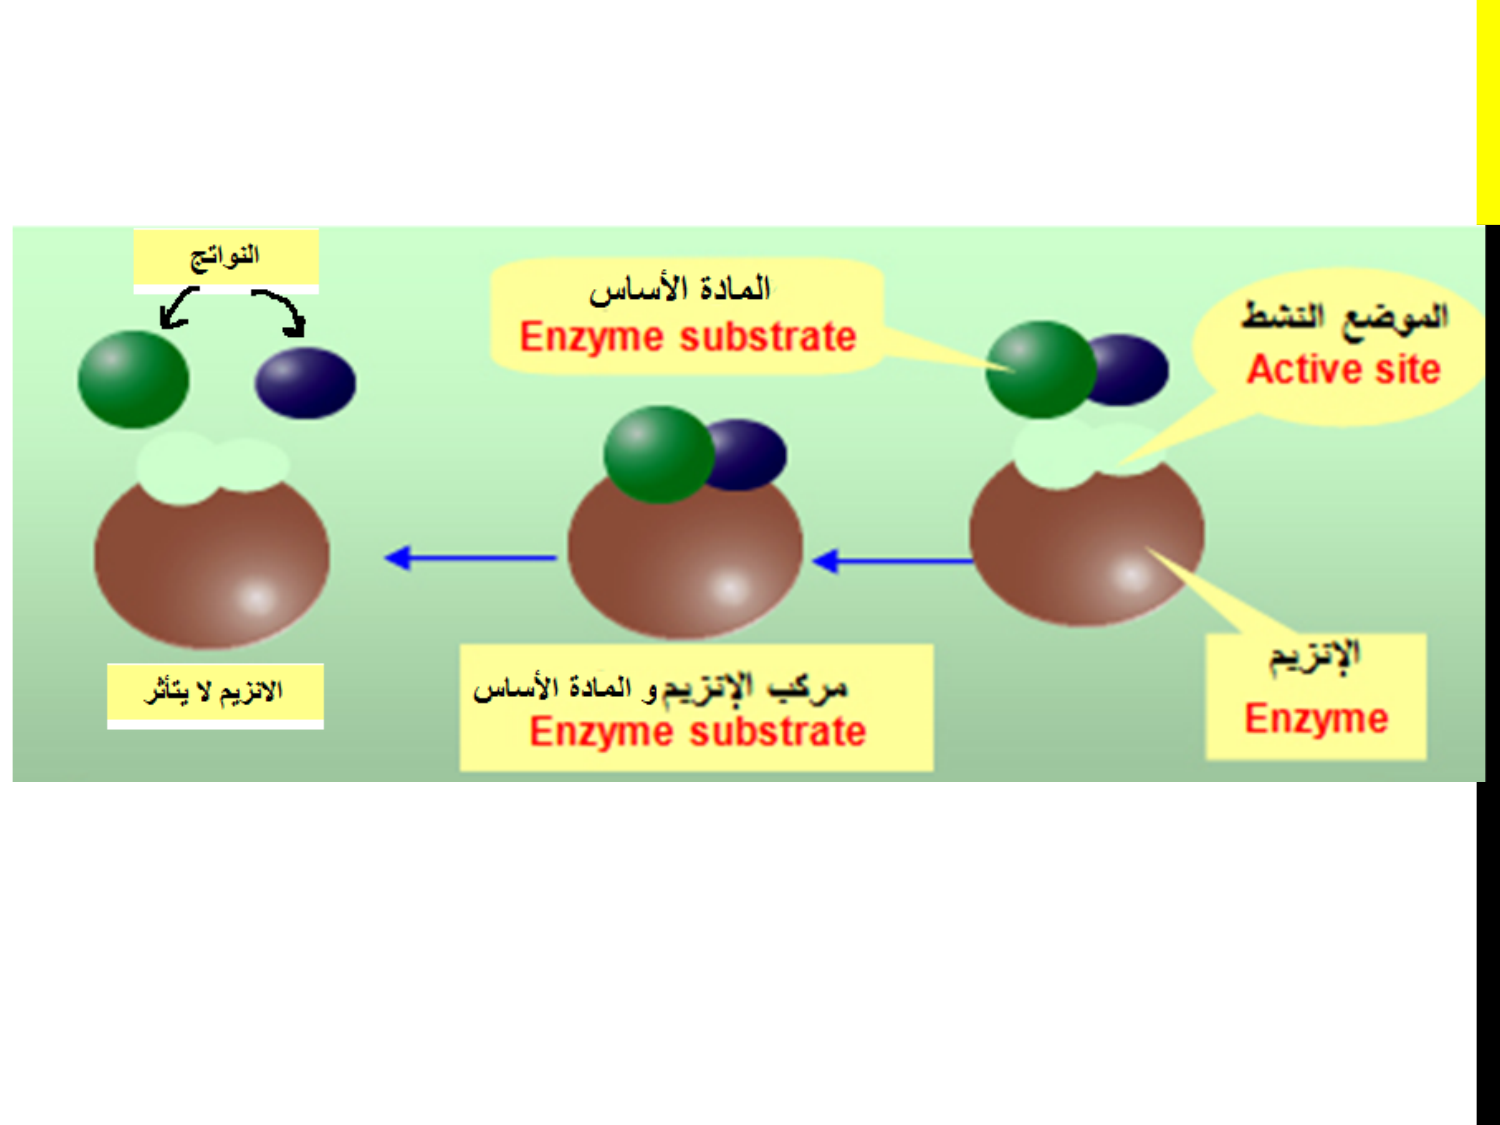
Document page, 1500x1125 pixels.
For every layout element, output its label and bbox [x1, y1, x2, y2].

picture [11, 224, 1487, 783]
